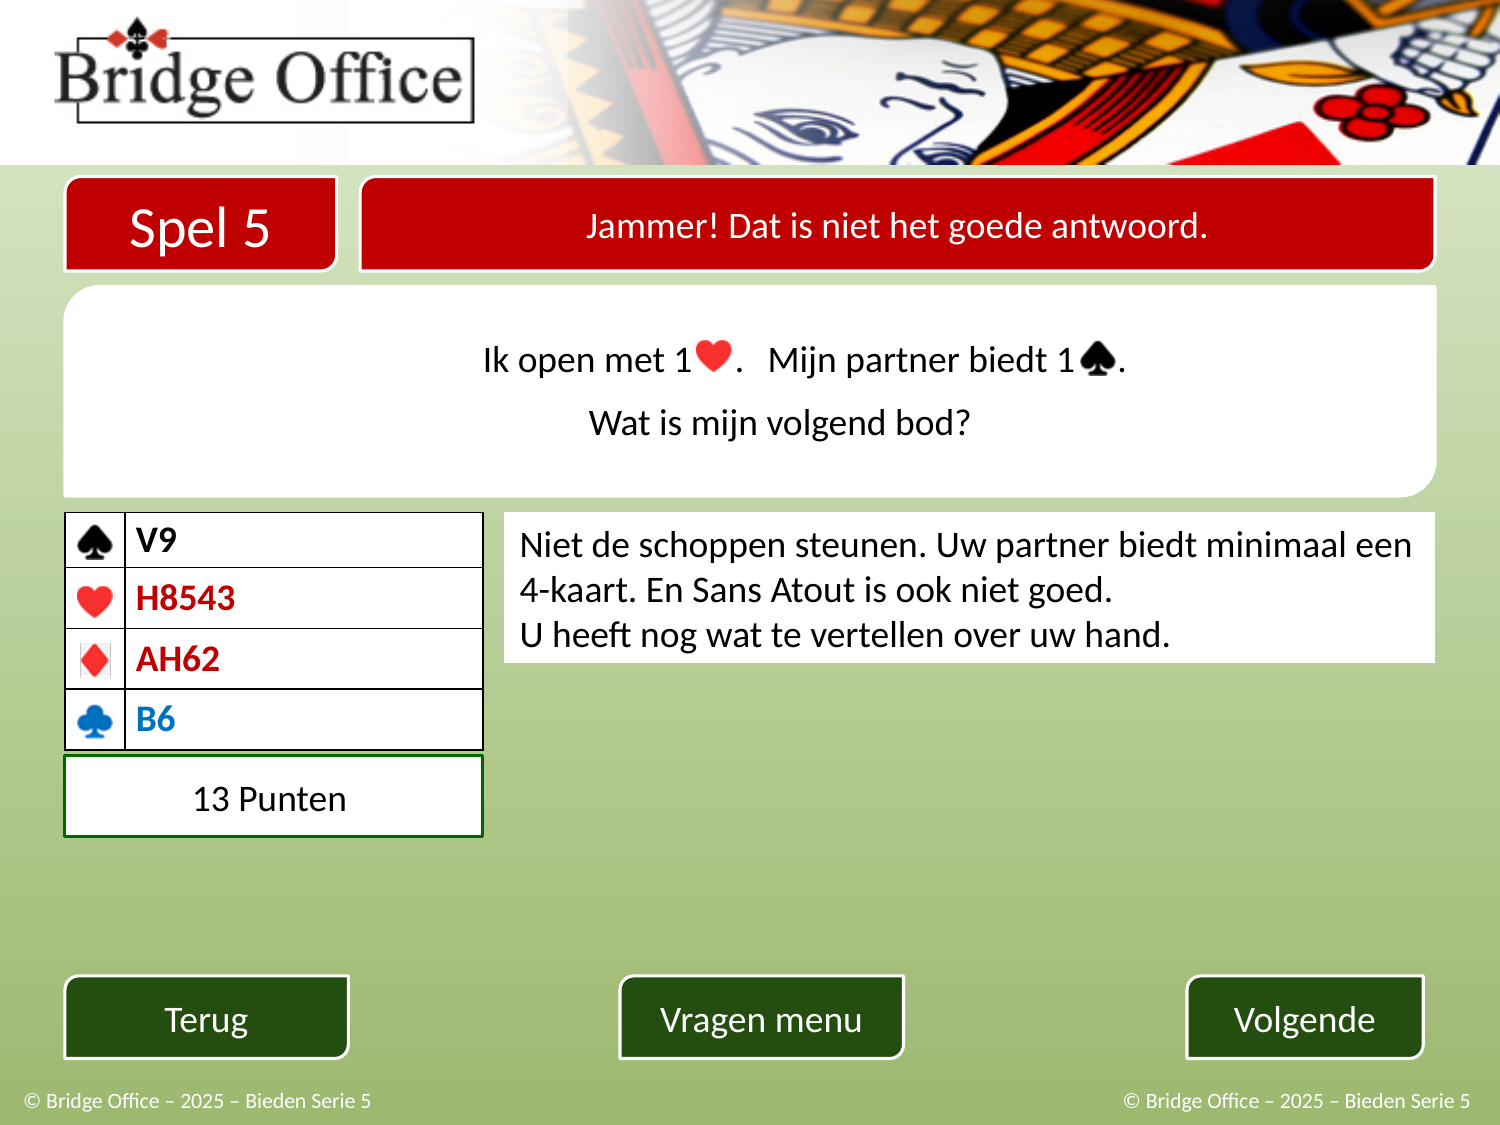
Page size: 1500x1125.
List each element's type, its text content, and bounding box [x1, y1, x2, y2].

text_box 13 Punten [63, 754, 484, 838]
text_box © Bridge Office – 2025 – Bieden Serie 5 [1107, 1079, 1500, 1121]
table_cell [66, 568, 124, 628]
table_header V9 [126, 513, 482, 567]
text_box Mijn partner biedt 1 . [752, 327, 1145, 387]
table_cell AH62 [126, 629, 482, 688]
picture [1079, 340, 1116, 376]
text_box Jammer! Dat is niet het goede antwoord. [358, 179, 1437, 273]
picture [77, 524, 114, 561]
table_cell B6 [126, 690, 482, 749]
table_cell [66, 690, 124, 749]
picture [696, 340, 733, 373]
text_box Wat is mijn volgend bod? [573, 390, 995, 451]
text_box Niet de schoppen steunen. Uw partner biedt minimaal een 4-kaart. En Sans Atout is ook niet goed. U heeft nog wat te vertellen over uw hand. [504, 512, 1435, 663]
table_header [66, 513, 124, 567]
text_box © Bridge Office – 2025 – Bieden Serie 5 [8, 1079, 393, 1121]
text_box Spel 5 [63, 179, 339, 273]
table_cell [66, 629, 124, 688]
picture [77, 643, 114, 679]
text_box Ik open met 1 . [468, 327, 788, 388]
text_box Volgende [1185, 974, 1425, 1061]
text_box Terug [63, 974, 350, 1061]
picture [77, 585, 114, 618]
text_box Vragen menu [618, 974, 906, 1061]
text_box [63, 284, 1437, 498]
picture [0, 0, 1500, 166]
picture [77, 703, 114, 740]
table_cell H8543 [126, 568, 482, 628]
